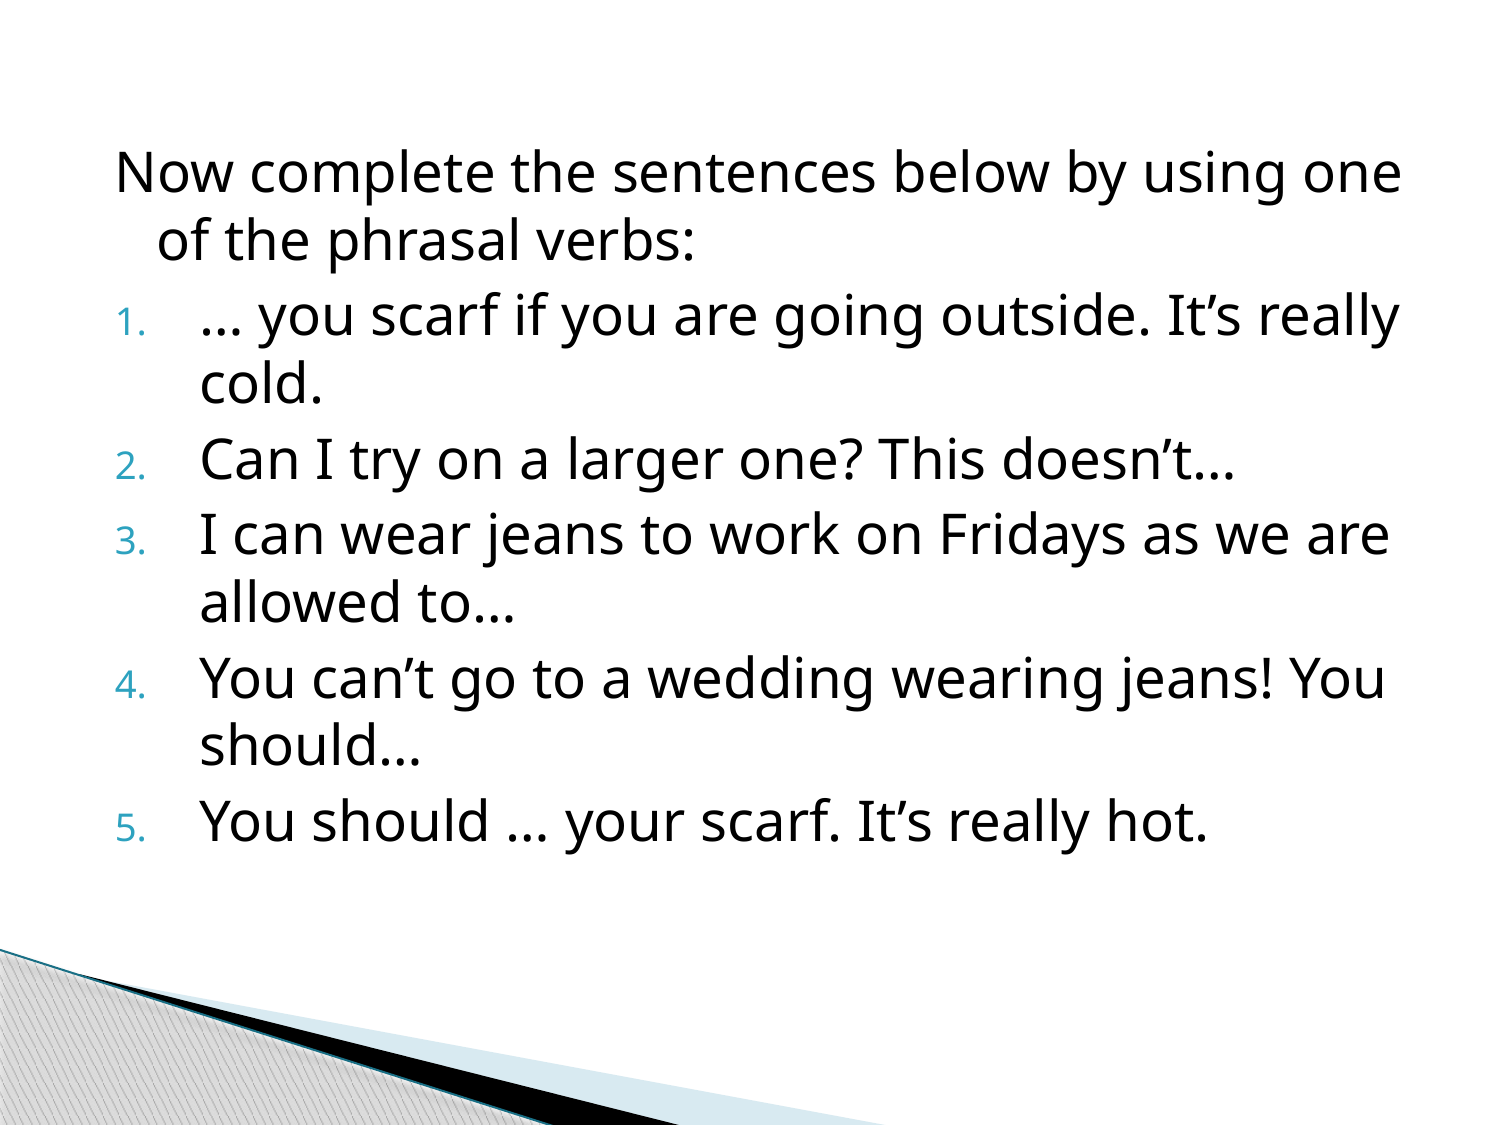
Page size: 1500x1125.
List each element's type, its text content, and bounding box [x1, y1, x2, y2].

list Now complete the sentences below by using one of the phrasal verbs: … you scarf if you are going outside. It’s really cold. Can I try on a larger one? This doesn’t… I can wear jeans to work on Fridays as we are allowed to… You can’t go to a wedding wearing jeans! You should… You should … your scarf. It’s really hot. [82, 128, 1432, 872]
